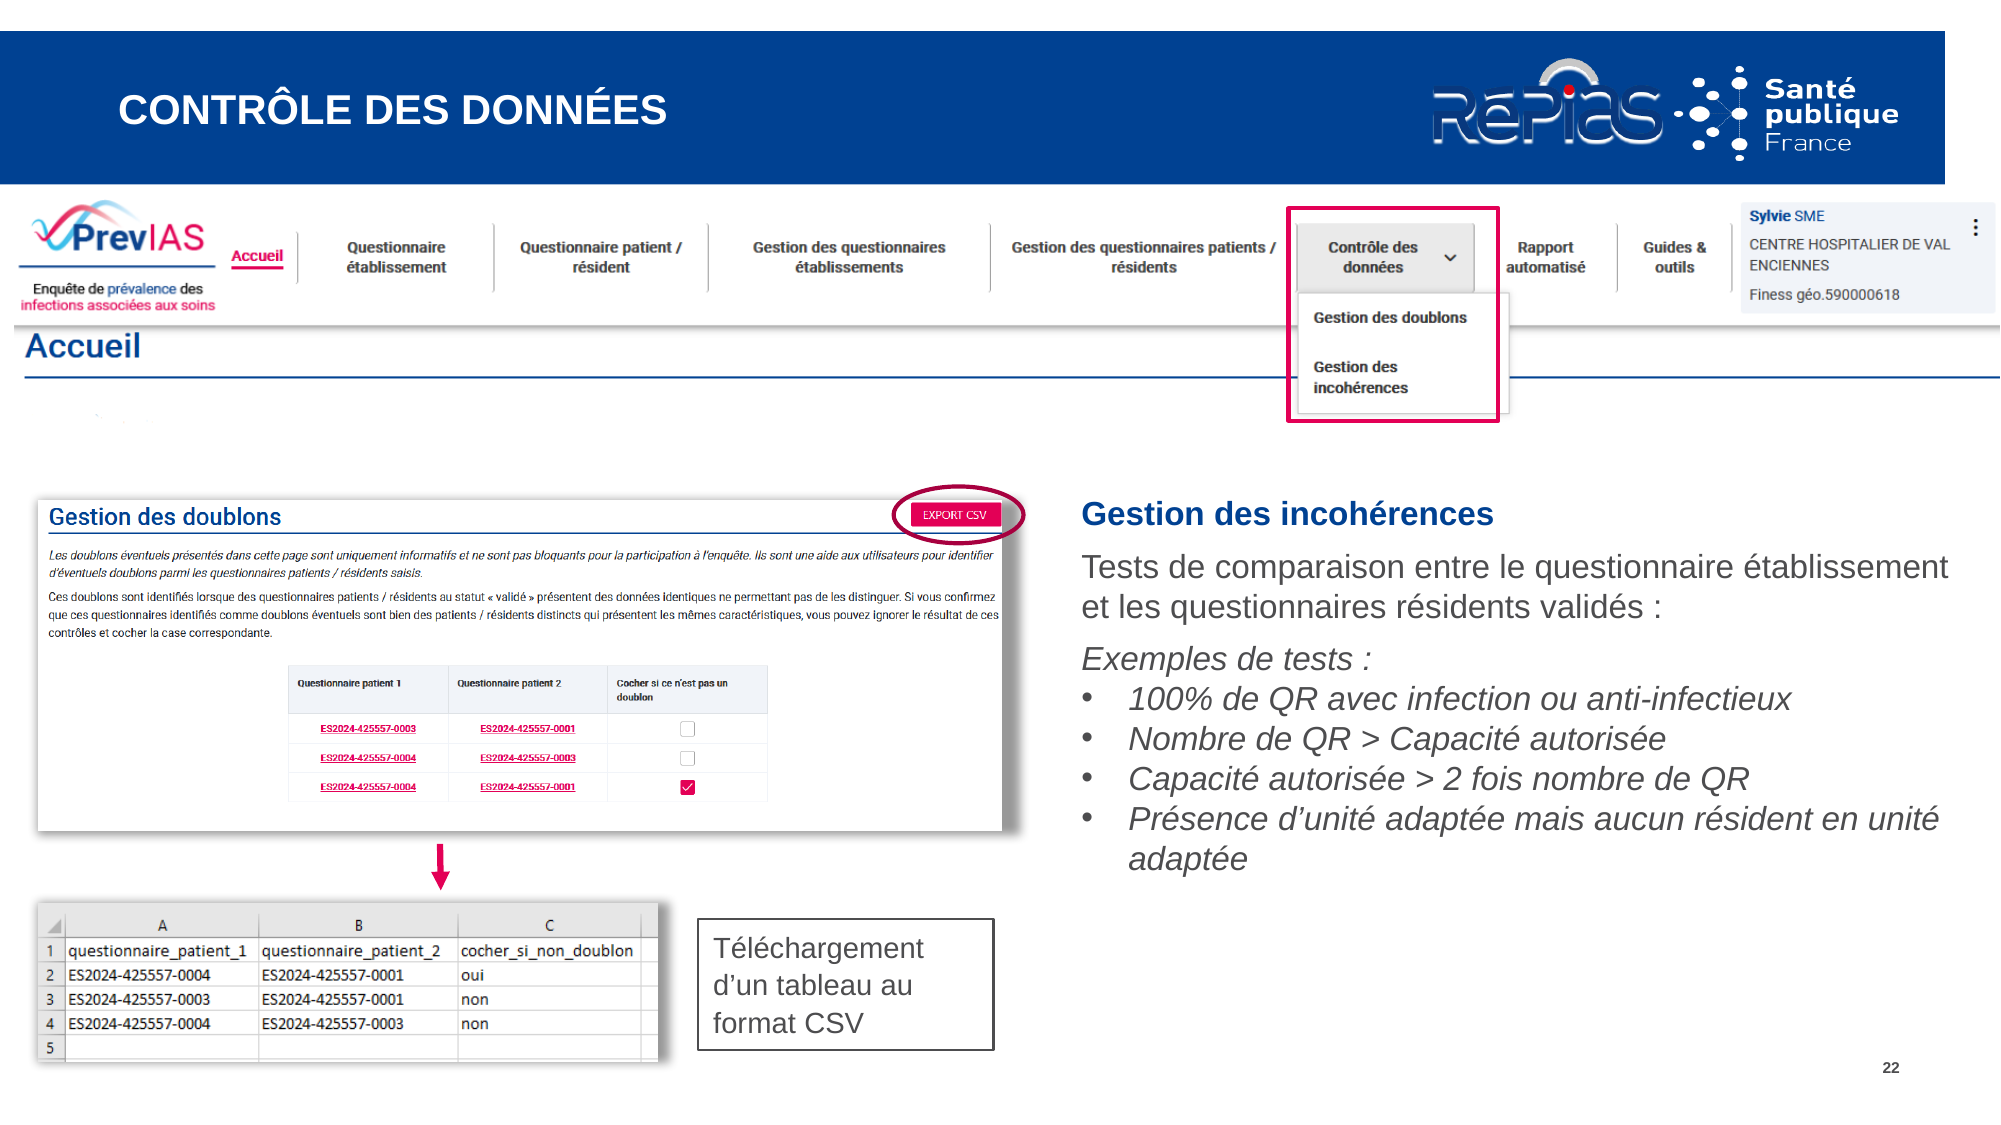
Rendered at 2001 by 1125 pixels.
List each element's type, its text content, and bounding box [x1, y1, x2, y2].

picture [1432, 58, 1662, 140]
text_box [38, 500, 1003, 1062]
text_box Gestion des incohérences Tests de comparaison entre le questionnaire établissement et les questionnaires résidents validés : Exemples de tests : 100% de QR avec infection ou anti-infectieux Nombre de QR > Capacité autorisée Capacité autorisée > 2 fois nombre de QR Présence d’unité adaptée mais aucun résident en unité adaptée [1075, 492, 1957, 877]
text_box [901, 484, 1026, 537]
title Contrôle des données [112, 30, 1223, 185]
picture [1674, 66, 1898, 161]
picture [13, 195, 2000, 454]
